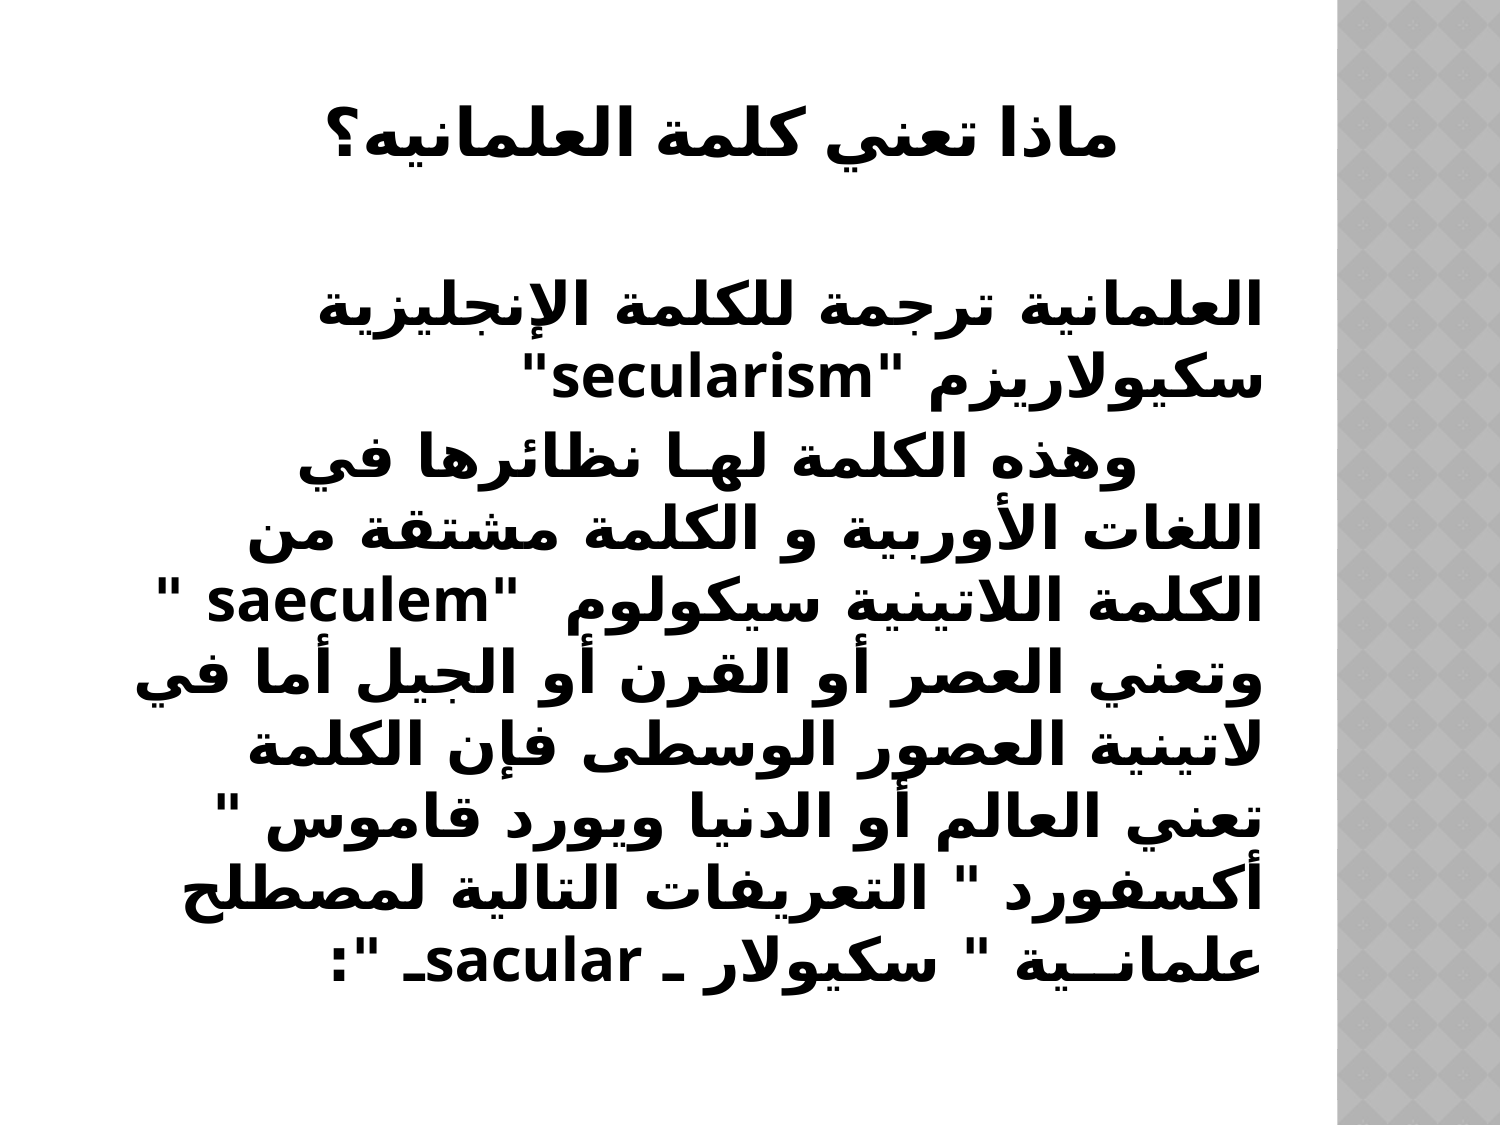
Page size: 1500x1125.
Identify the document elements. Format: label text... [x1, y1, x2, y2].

list العلمانية ترجمة للكلمة الإنجليزية سكيولاريزم "secularism" وهذه الكلمة لهـا نظائرها في اللغات الأوربية و الكلمة مشتقة من الكلمة اللاتينية سيكولوم "saeculem " وتعني العصر أو القرن أو الجيل أما في لاتينية العصور الوسطى فإن الكلمة تعني العالم أو الدنيا ويورد قاموس " أكسفورد " التعريفات التالية لمصطلح علمانــية " سكيولار ـ sacularـ ": [93, 257, 1282, 1053]
title ماذا تعني كلمة العلمانيه؟ [128, 70, 1317, 170]
